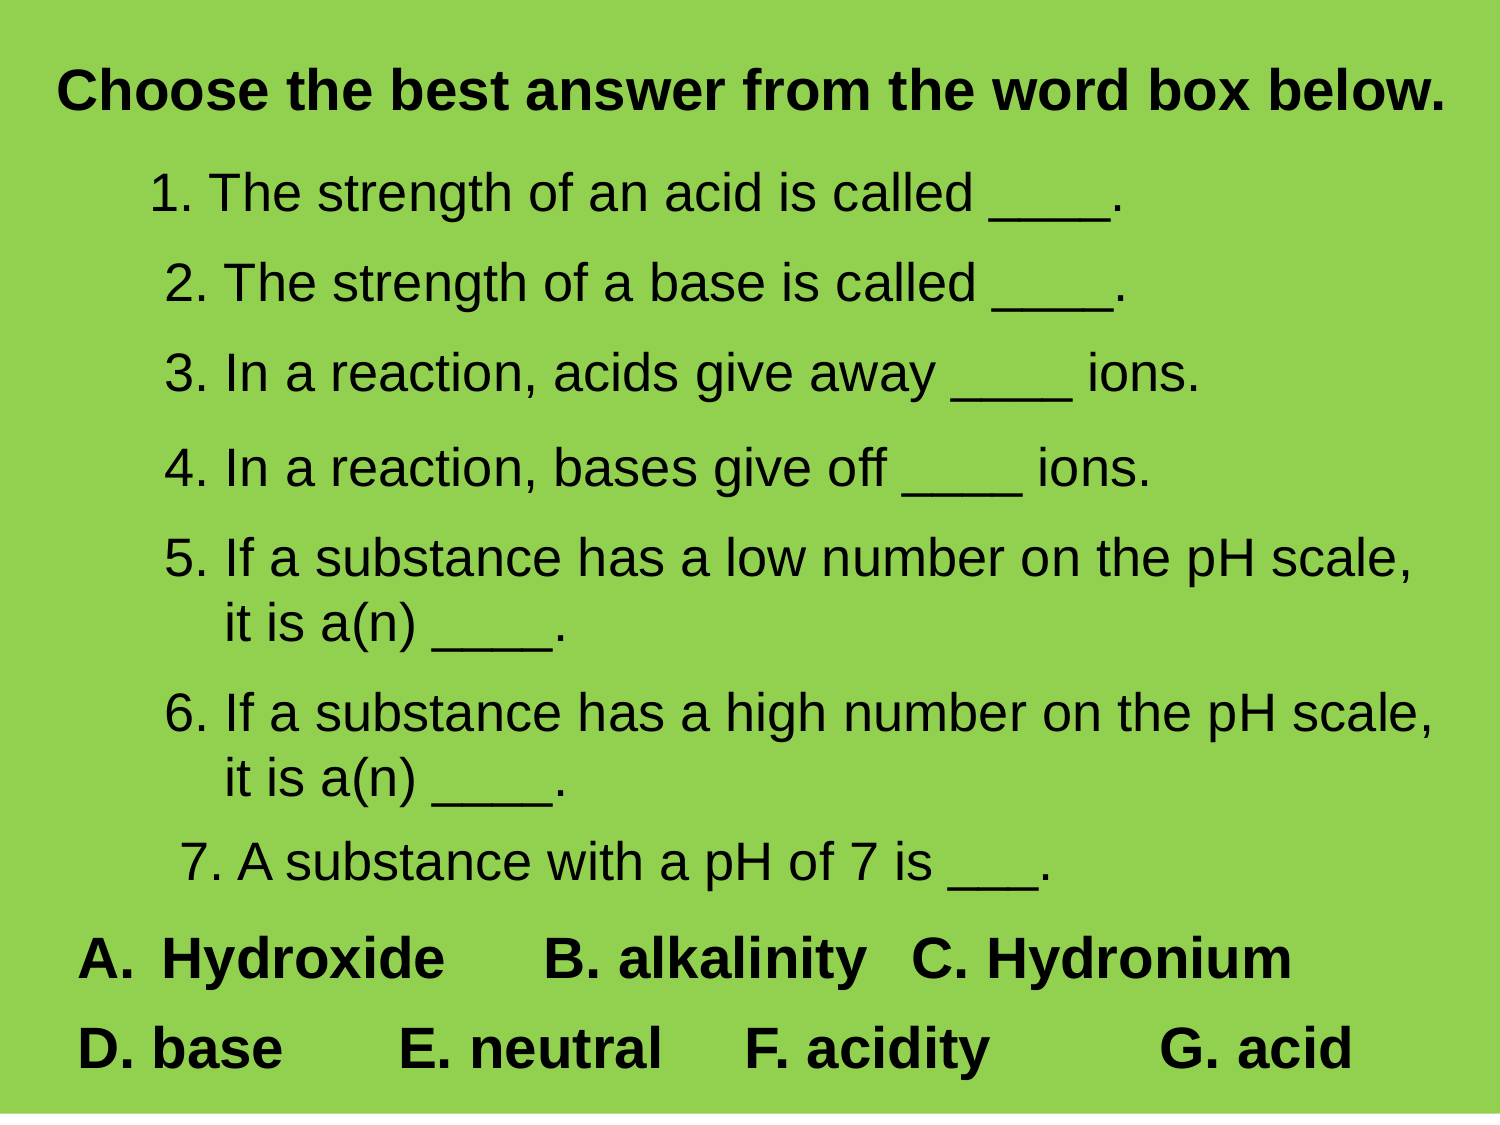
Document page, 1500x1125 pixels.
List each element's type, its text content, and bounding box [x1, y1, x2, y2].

text_box Choose the best answer from the word box below. 1. The strength of an acid is called ____. 2. The strength of a base is called ____. 3. In a reaction, acids give away ____ ions. 4. In a reaction, bases give off ____ ions. 5. If a substance has a low number on the pH scale, it is a(n) ____. 6. If a substance has a high number on the pH scale, it is a(n) ____. 7. A substance with a pH of 7 is ___. [0, 0, 1500, 1114]
text_box Hydroxide B. alkalinity C. Hydronium D. base E. neutral F. acidity G. acid [62, 912, 1438, 1108]
